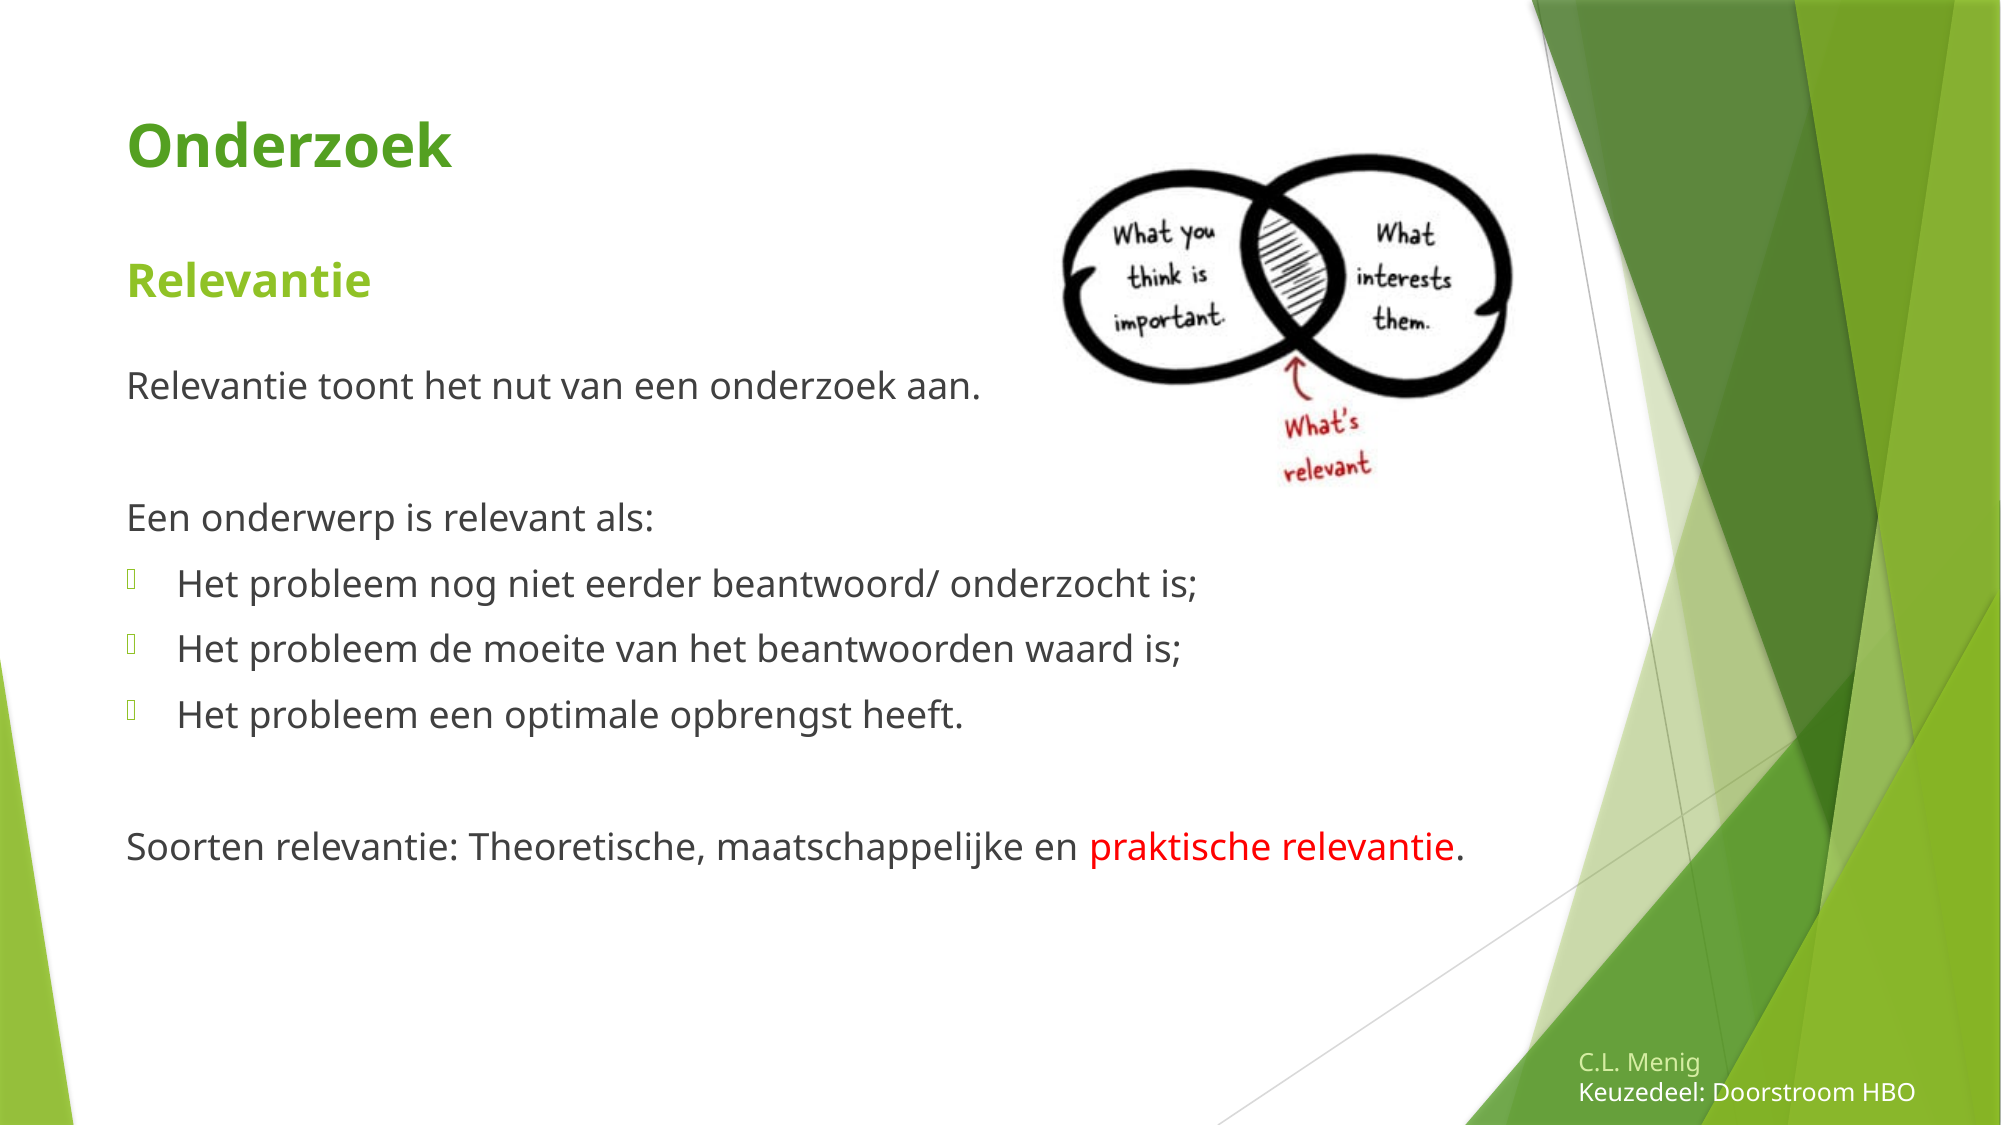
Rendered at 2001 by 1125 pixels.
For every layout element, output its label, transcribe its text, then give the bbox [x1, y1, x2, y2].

picture [1052, 135, 1522, 498]
list Relevantie toont het nut van een onderzoek aan. Een onderwerp is relevant als: Het probleem nog niet eerder beantwoord/ onderzocht is; Het probleem de moeite van het beantwoorden waard is; Het probleem een optimale opbrengst heeft. Soorten relevantie: Theoretische, maatschappelijke en praktische relevantie. [111, 354, 1522, 992]
title Onderzoek Relevantie [111, 99, 1522, 317]
text_box C.L. Menig Keuzedeel: Doorstroom HBO [1563, 1038, 2000, 1114]
